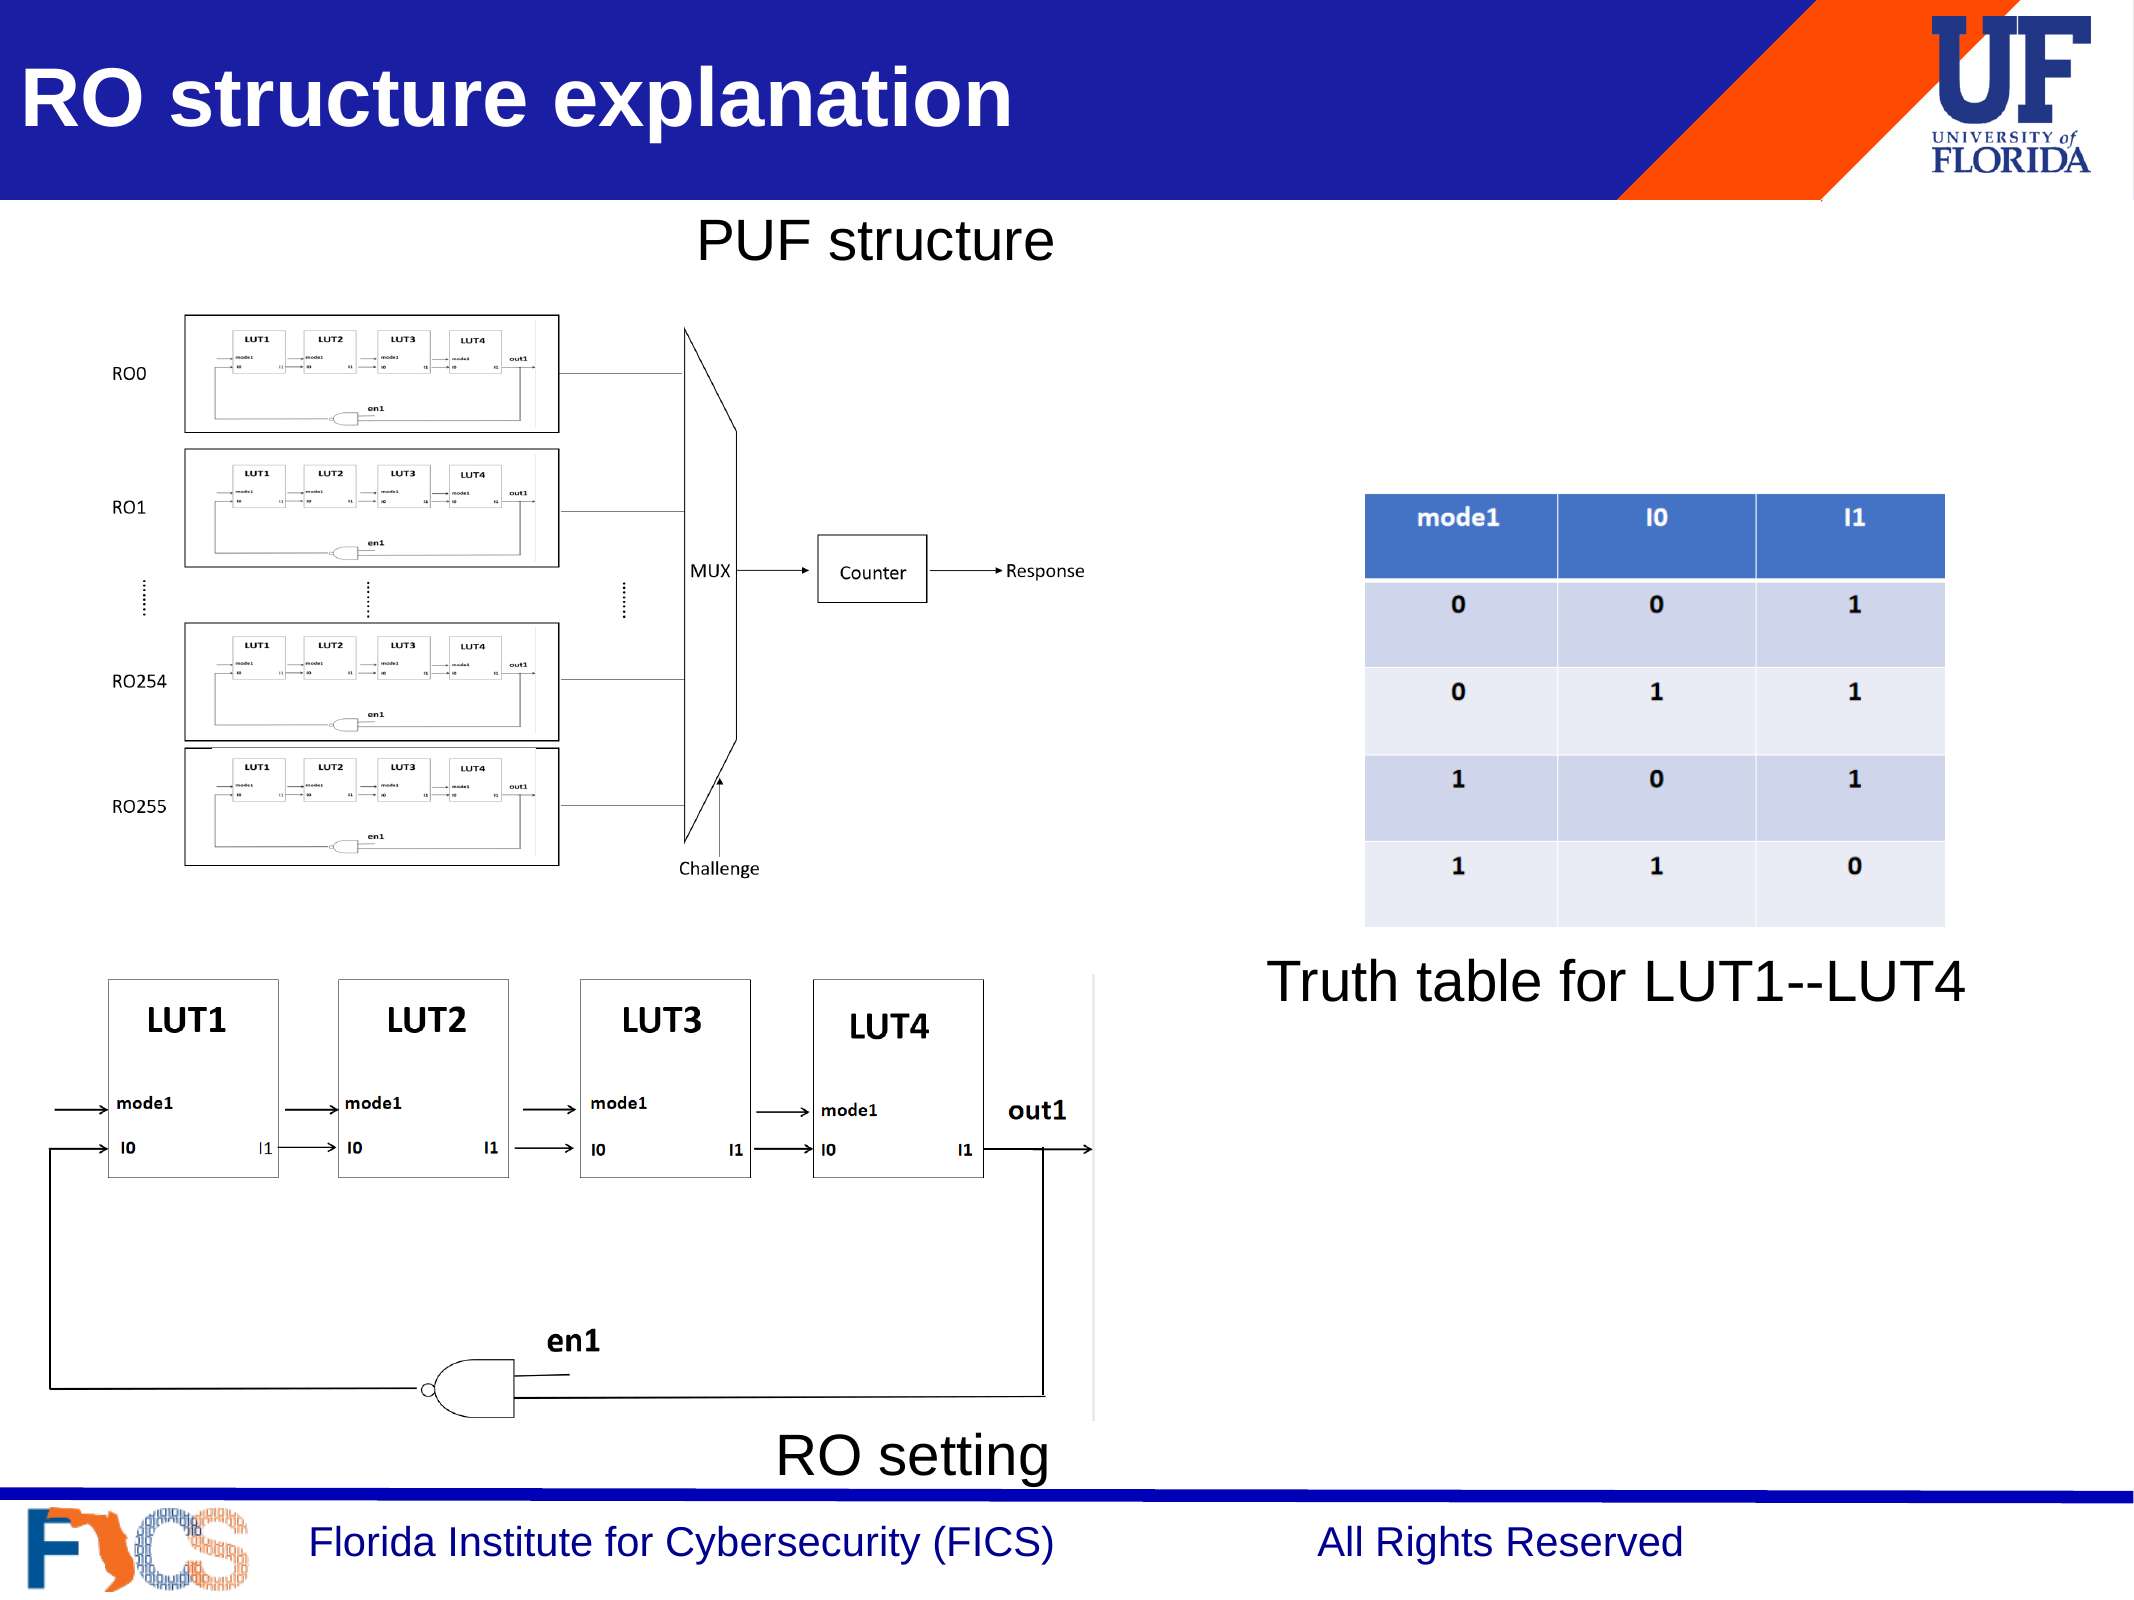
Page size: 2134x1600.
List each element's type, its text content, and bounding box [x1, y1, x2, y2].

text_box PUF structure [687, 194, 1095, 274]
picture [1932, 16, 2091, 173]
text_box RO setting [766, 1408, 1174, 1495]
picture [71, 281, 1158, 893]
title RO structure explanation [0, 0, 1916, 195]
picture [45, 974, 1095, 1421]
picture [1364, 492, 1946, 928]
text_box Truth table for LUT1--LUT4 [1258, 935, 2087, 1022]
